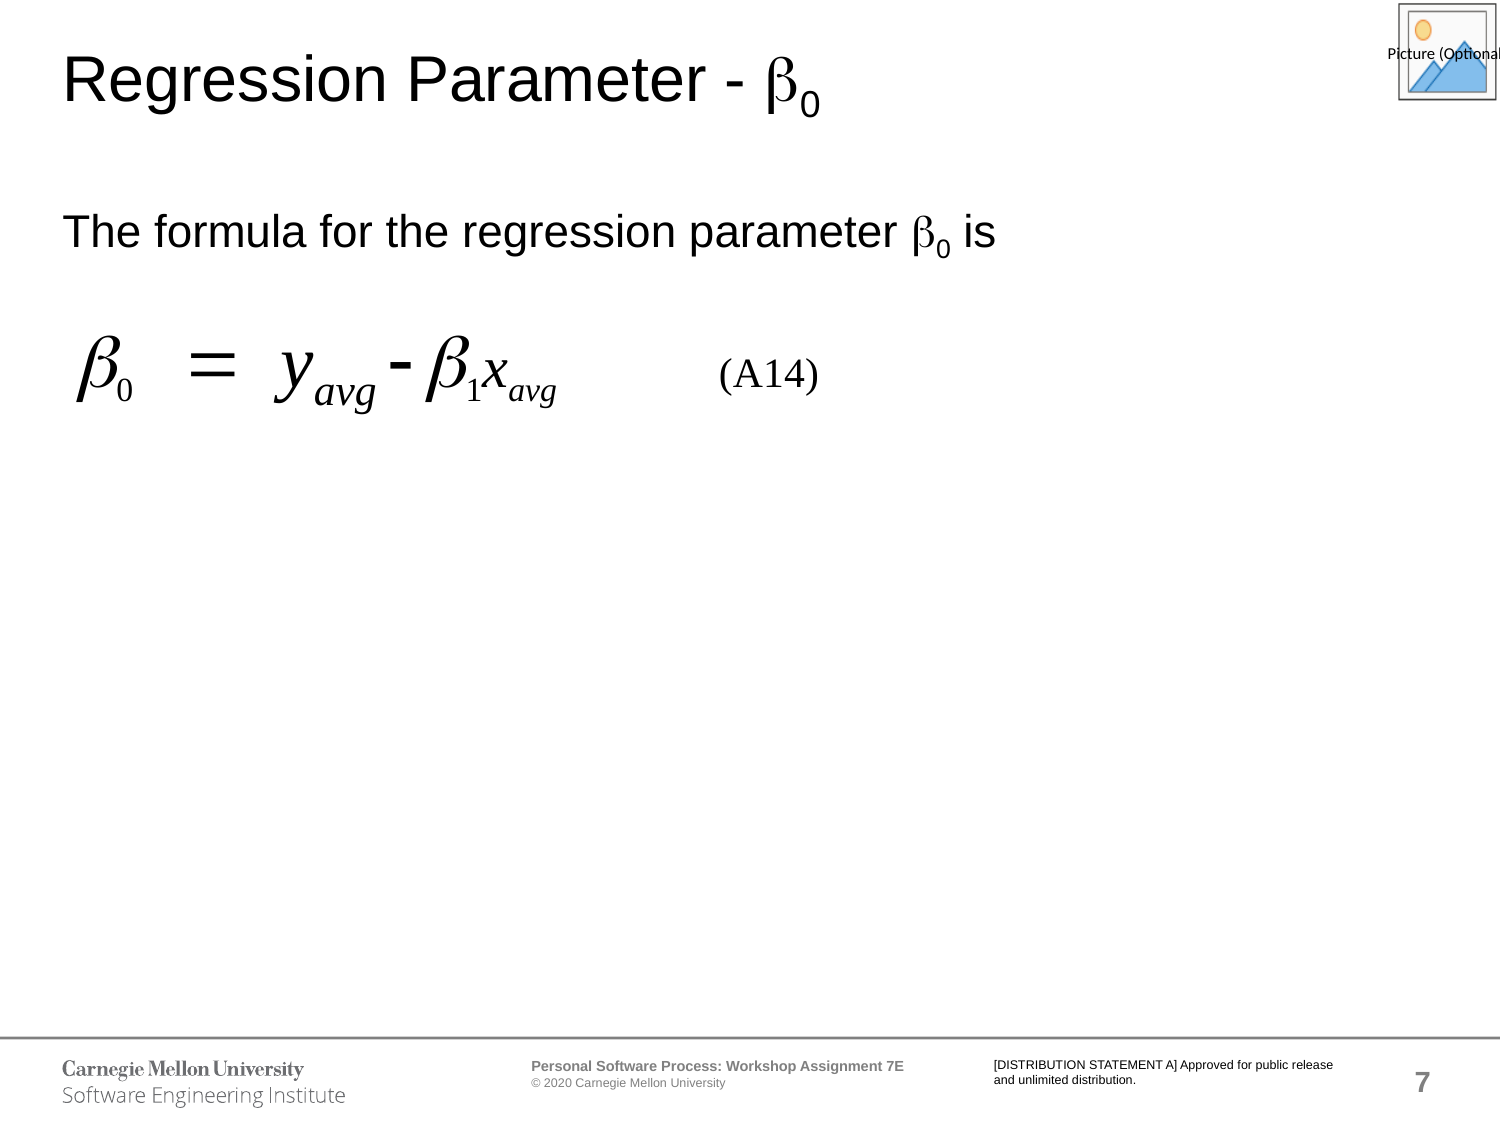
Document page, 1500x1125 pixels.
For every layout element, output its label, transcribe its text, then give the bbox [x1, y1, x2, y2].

text_box b0 = yavg - b1xavg (A14) [60, 308, 945, 413]
title Regression Parameter - b0 [62, 37, 1338, 182]
list The formula for the regression parameter b0 is [62, 201, 1431, 1000]
picture [1394, 0, 1500, 105]
